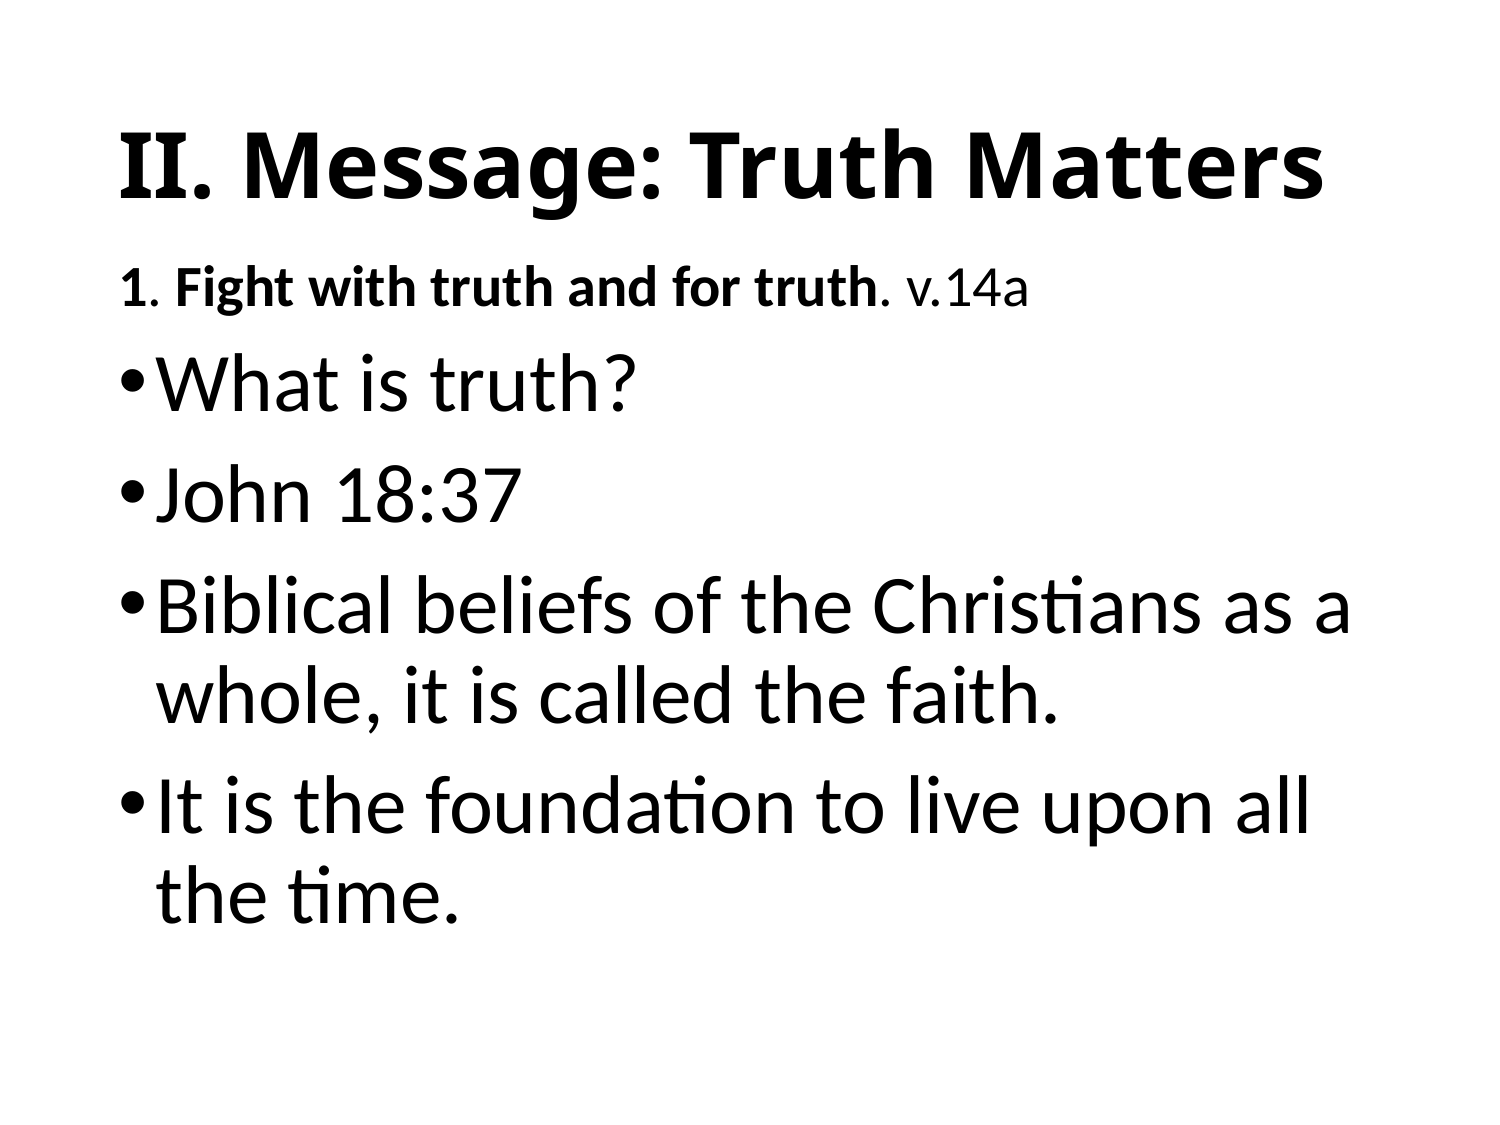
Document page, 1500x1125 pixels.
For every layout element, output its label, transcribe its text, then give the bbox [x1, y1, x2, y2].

title II. Message: Truth Matters [103, 59, 1397, 248]
list 1. Fight with truth and for truth. v.14a What is truth? John 18:37 Biblical beliefs of the Christians as a whole, it is called the faith. It is the foundation to live upon all the time. [103, 248, 1397, 963]
